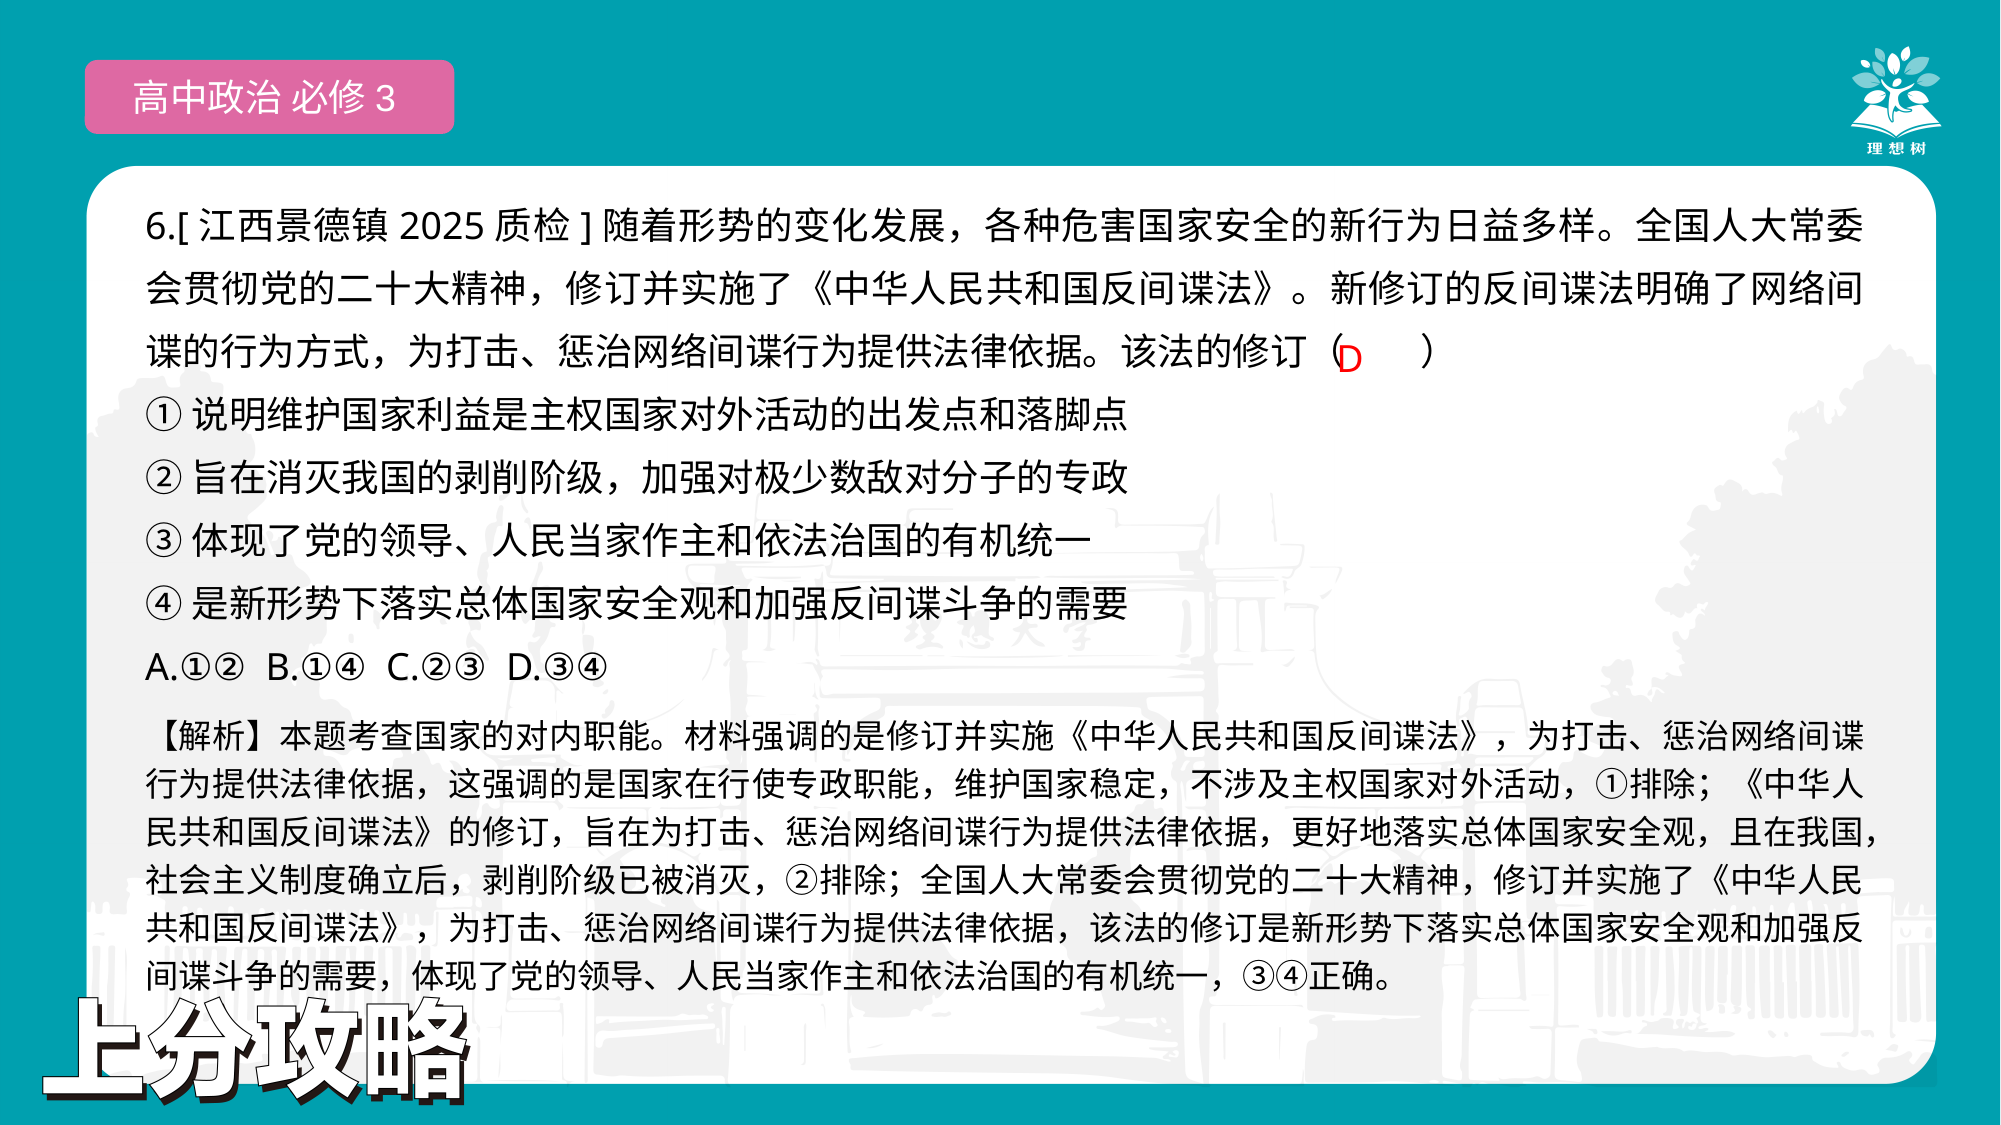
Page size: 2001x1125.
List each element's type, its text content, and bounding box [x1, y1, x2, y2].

text_box 高中政治 必修3 [83, 58, 456, 135]
text_box 【解析】本题考查国家的对内职能。材料强调的是修订并实施《中华人民共和国反间谍法》，为打击、惩治网络间谍行为提供法律依据，这强调的是国家在行使专政职能，维护国家稳定，不涉及主权国家对外活动，①排除；《中华人民共和国反间谍法》的修订，旨在为打击、惩治网络间谍行为提供法律依据，更好地落实总体国家安全观，且在我国，社会主义制度确立后，剥削阶级已被消灭，②排除；全国人大常委会贯彻党的二十大精神，修订并实施了《中华人民共和国反间谍法》，为打击、惩治网络间谍行为提供法律依据，该法的修订是新形势下落实总体国家安全观和加强反间谍斗争的需要，体现了党的领导、人民当家作主和依法治国的有机统一，③④正确。 [130, 700, 1880, 1003]
text_box 6.[江西景德镇2025质检]随着形势的变化发展，各种危害国家安全的新行为日益多样。全国人大常委会贯彻党的二十大精神，修订并实施了《中华人民共和国反间谍法》。新修订的反间谍法明确了网络间谍的行为方式，为打击、惩治网络间谍行为提供法律依据。该法的修订（ ） ①说明维护国家利益是主权国家对外活动的出发点和落脚点 ②旨在消灭我国的剥削阶级，加强对极少数敌对分子的专政 ③体现了党的领导、人民当家作主和依法治国的有机统一 ④是新形势下落实总体国家安全观和加强反间谍斗争的需要 A.①② B.①④ C.②③ D.③④ [130, 177, 1880, 696]
picture [0, 0, 2001, 1125]
text_box D [1311, 305, 1429, 388]
